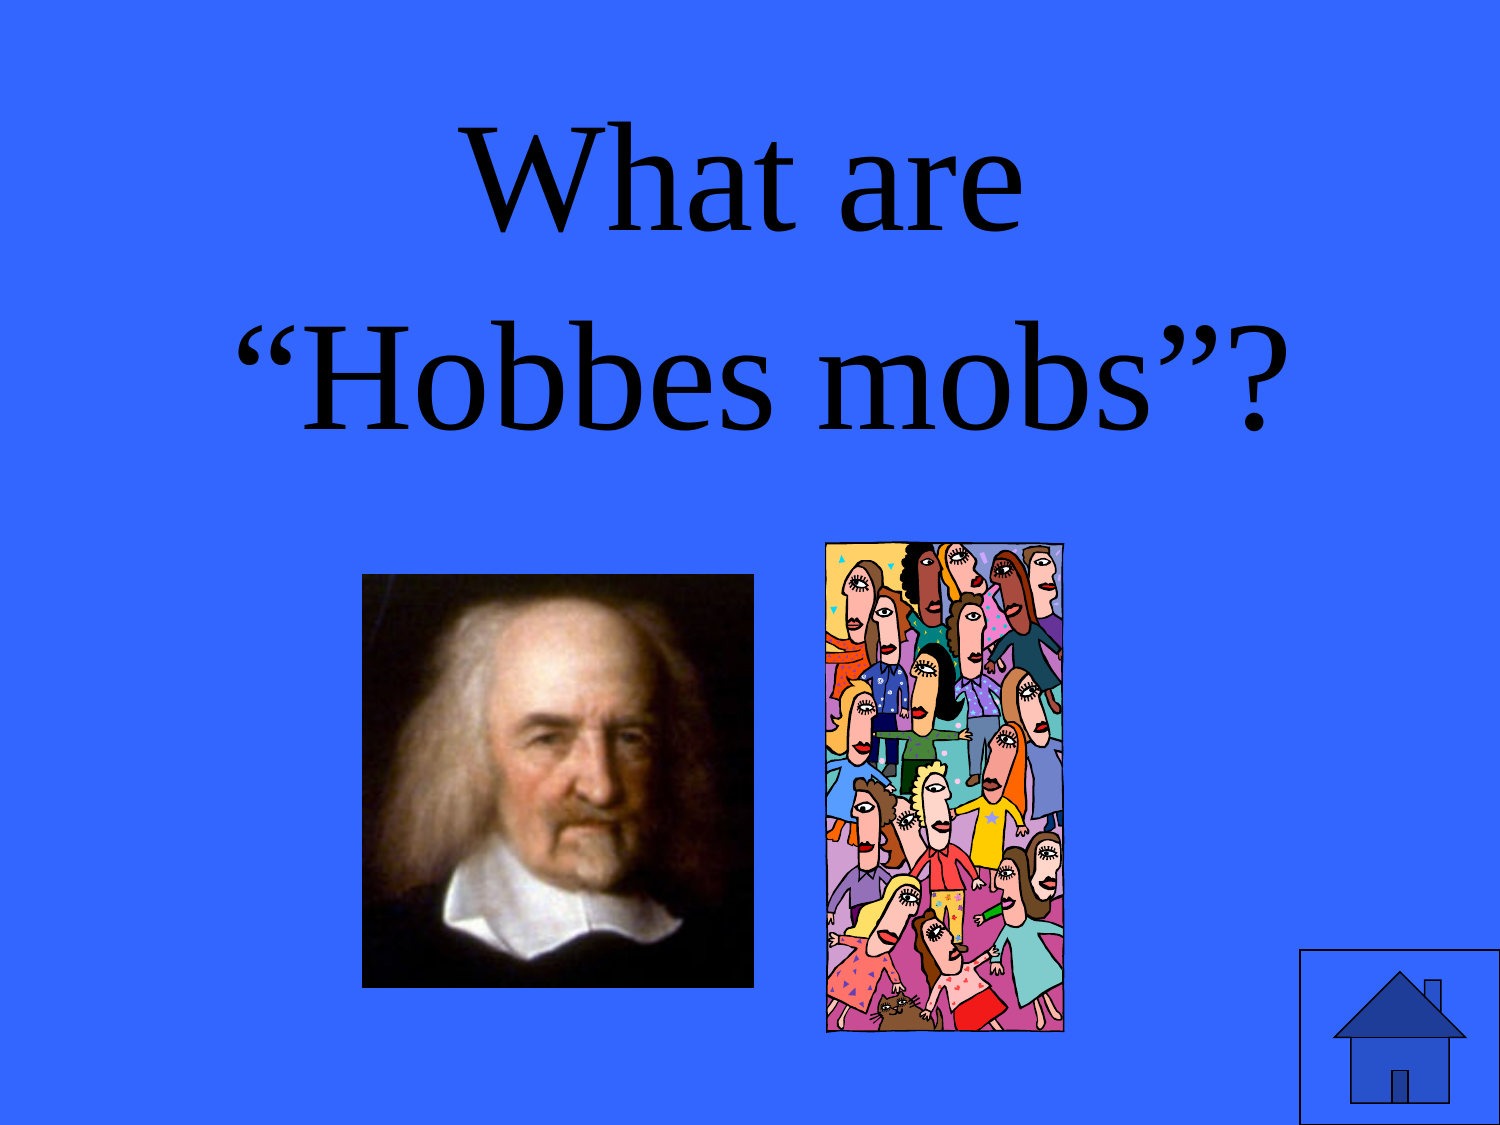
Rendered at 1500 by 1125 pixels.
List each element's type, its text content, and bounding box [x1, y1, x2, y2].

subtitle What are “Hobbes mobs”? [212, 87, 1313, 513]
picture [362, 574, 754, 988]
picture [824, 537, 1070, 1038]
text_box [1299, 950, 1500, 1125]
